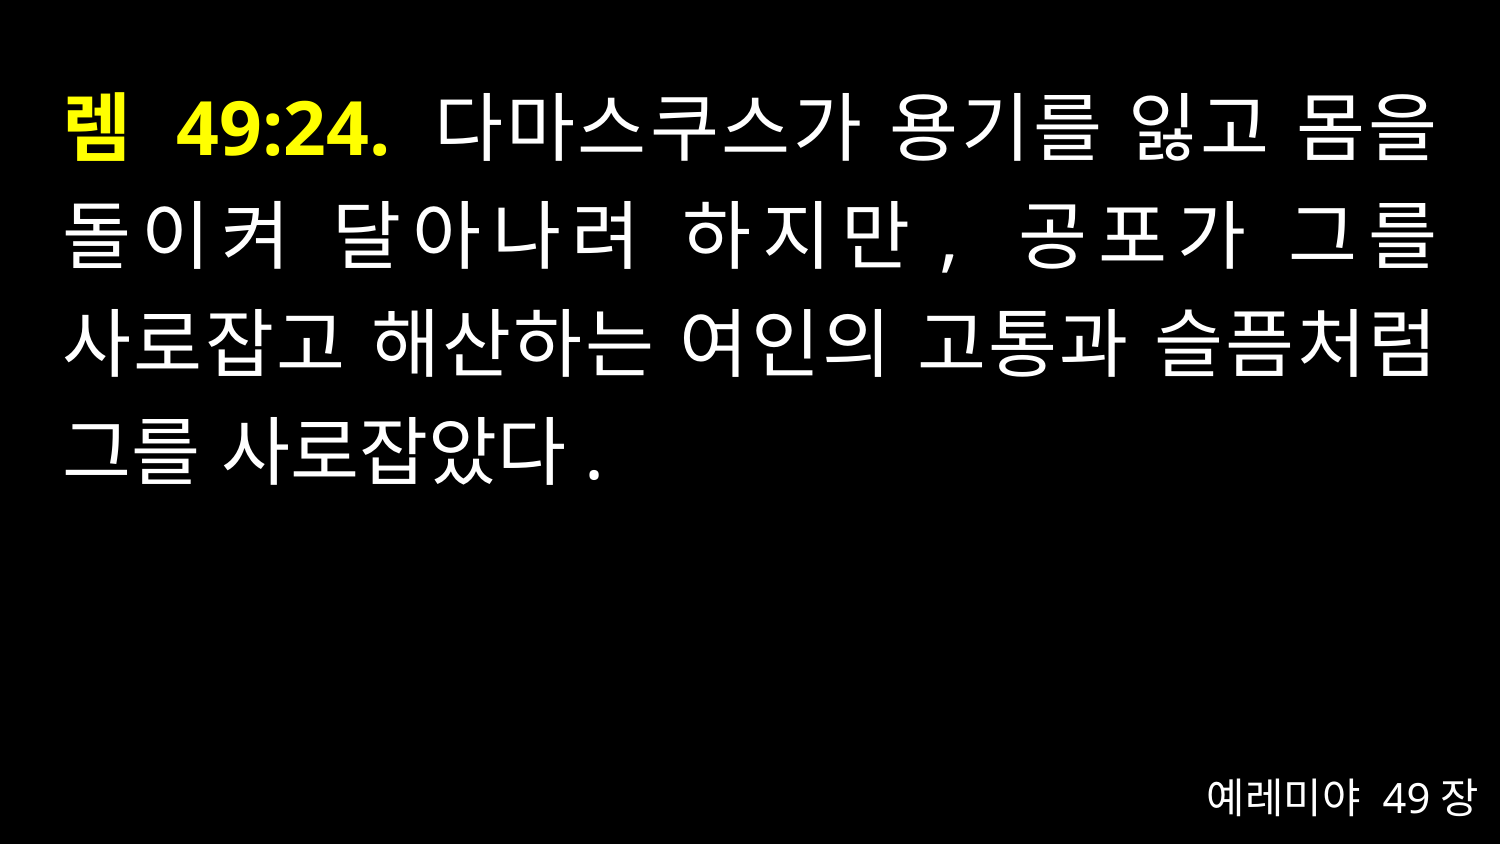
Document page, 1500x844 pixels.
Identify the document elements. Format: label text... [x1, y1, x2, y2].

subtitle 예레미야 49장 [916, 770, 1500, 844]
title 렘 49:24. 다마스쿠스가 용기를 잃고 몸을 돌이켜 달아나려 하지만, 공포가 그를 사로잡고 해산하는 여인의 고통과 슬픔처럼 그를 사로잡았다. [0, 0, 1500, 844]
